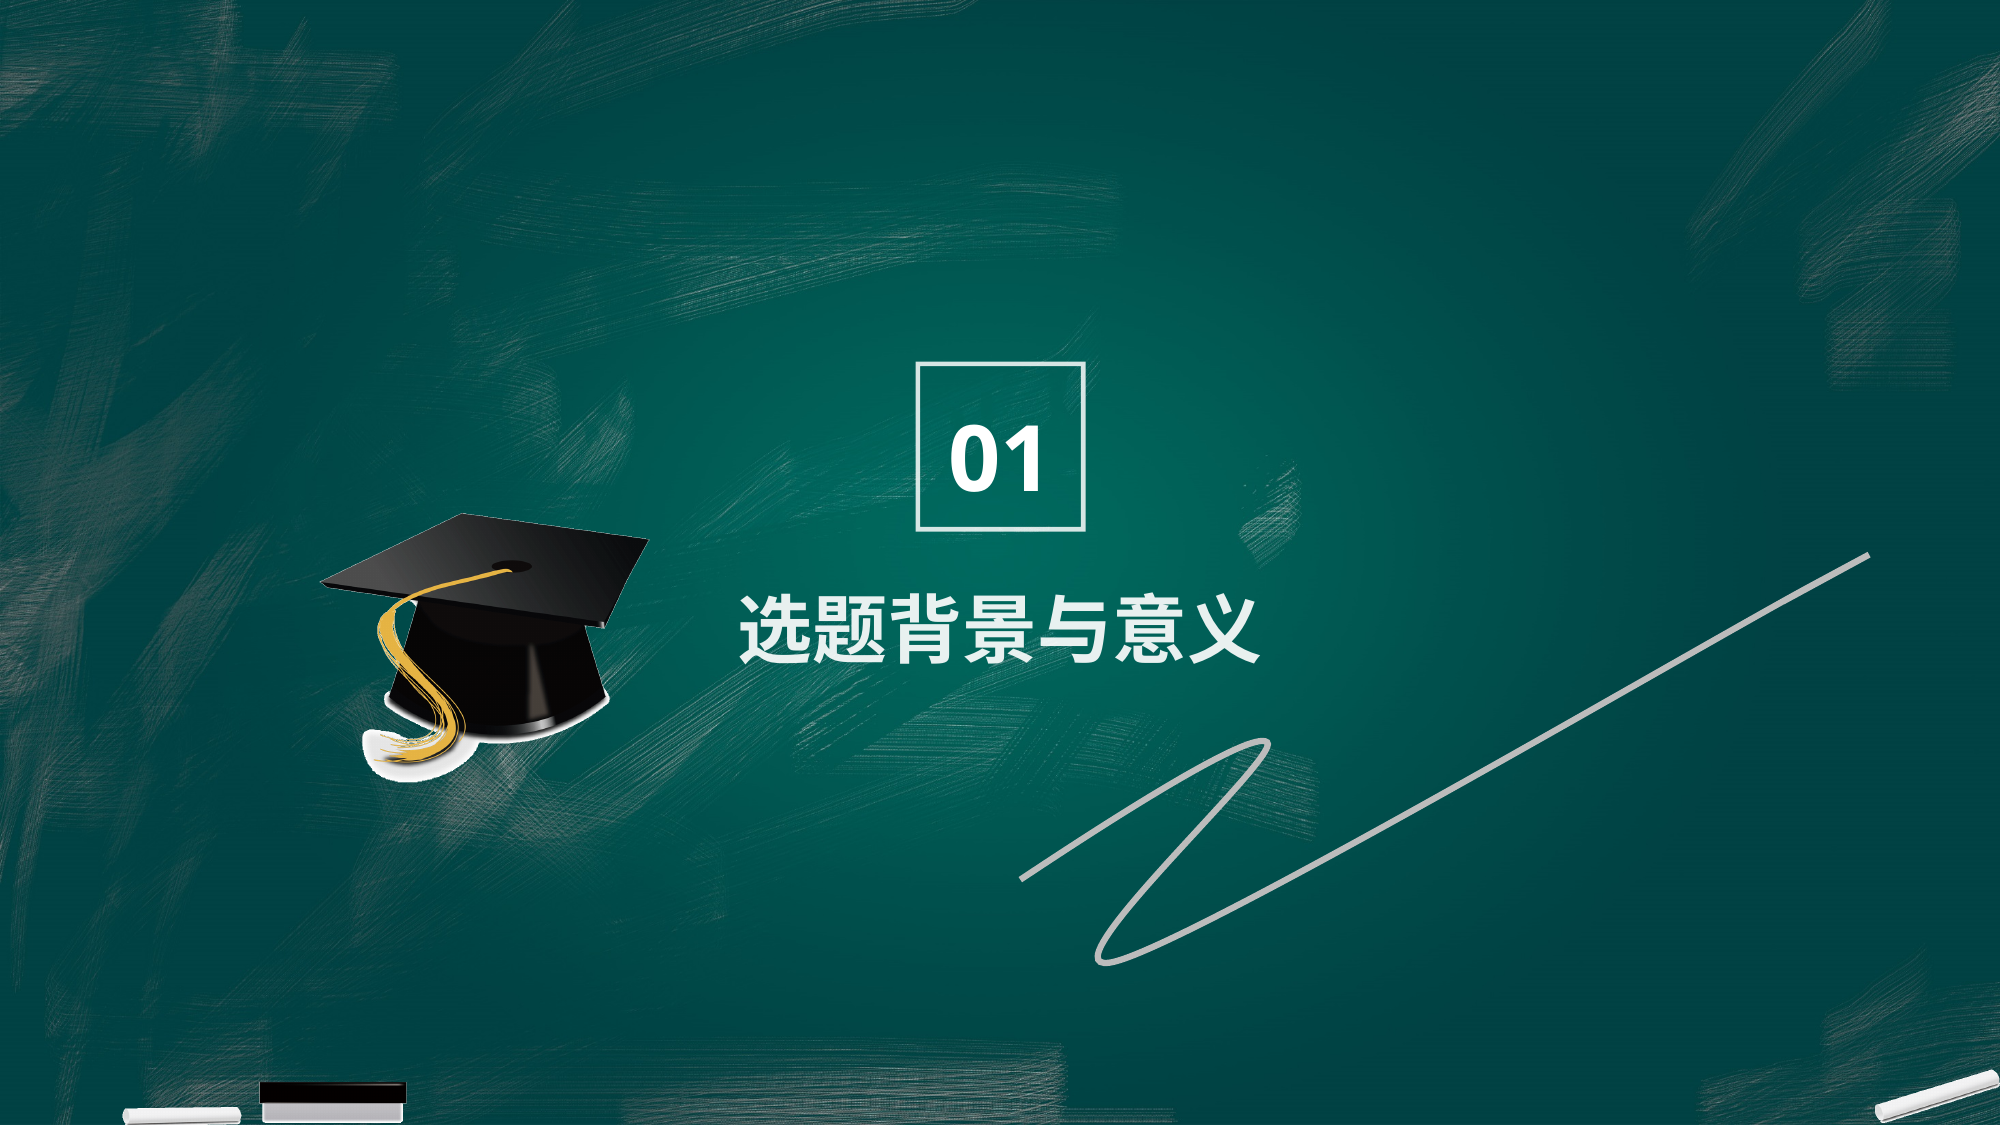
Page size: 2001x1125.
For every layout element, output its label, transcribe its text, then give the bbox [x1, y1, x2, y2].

picture [0, 0, 2000, 1125]
text_box 01 [917, 363, 1084, 530]
text_box [1019, 553, 1870, 964]
text_box 选题背景与意义 [746, 517, 1531, 711]
